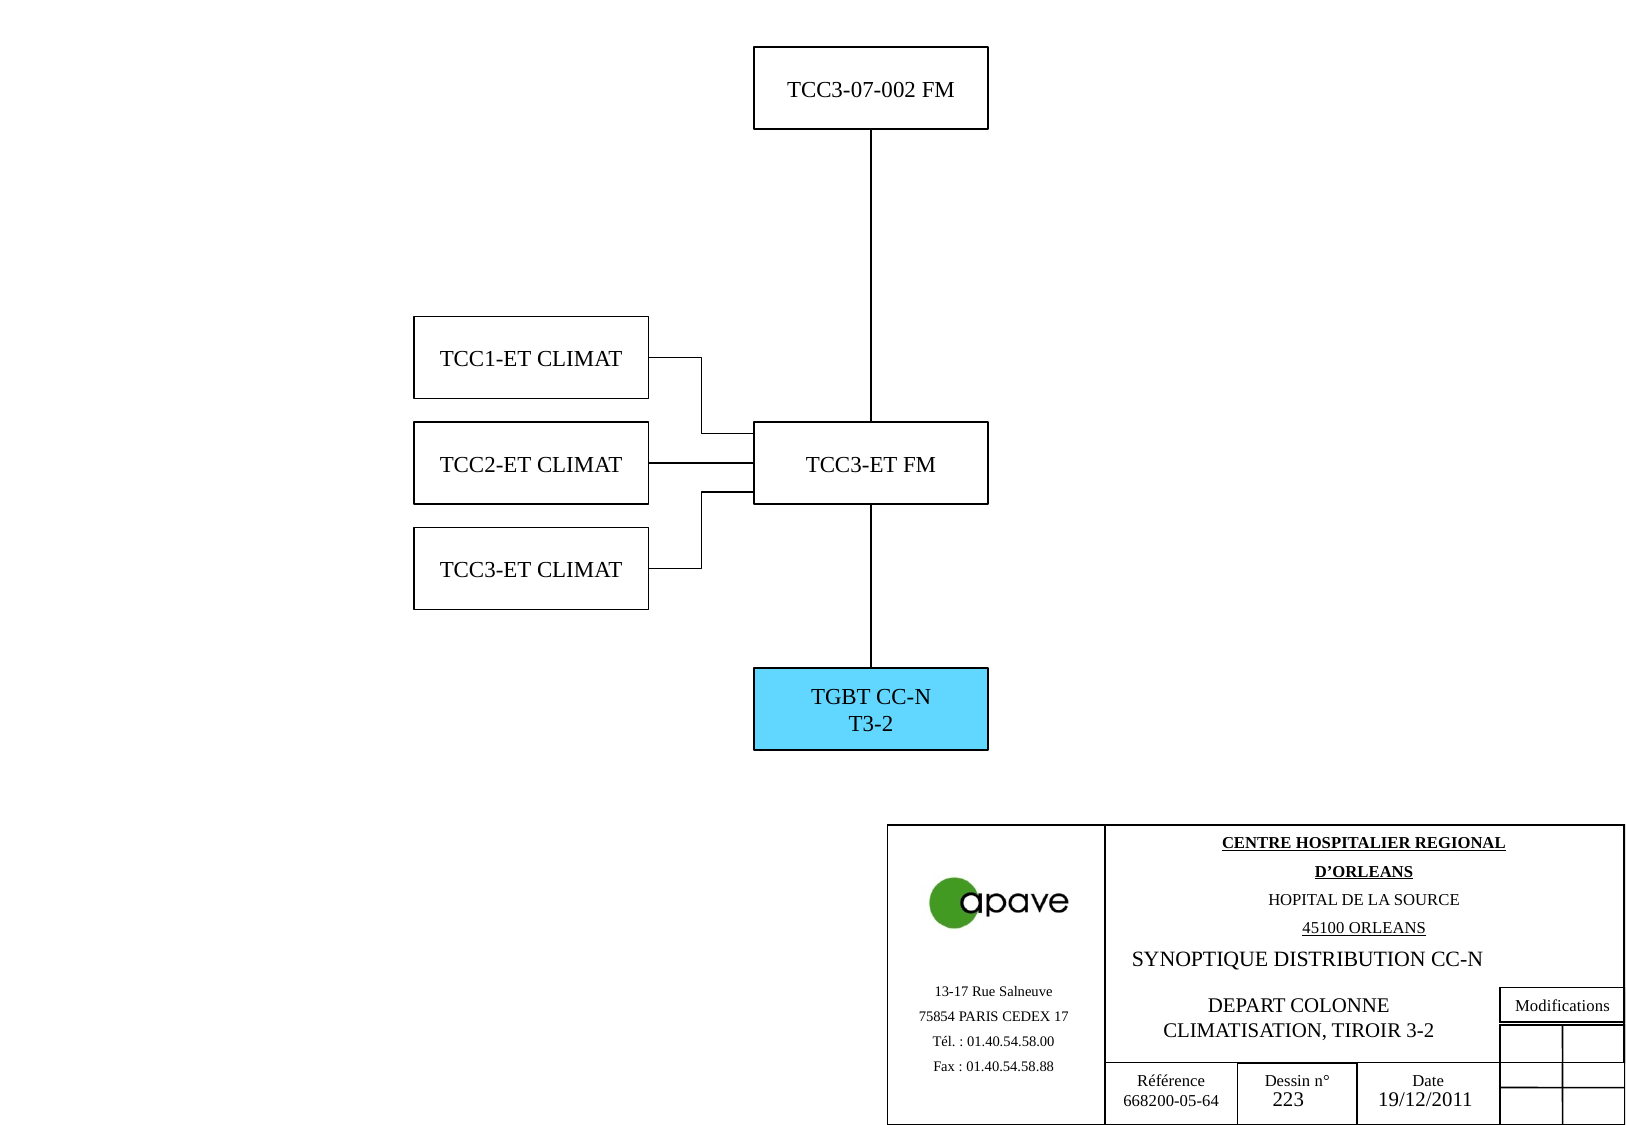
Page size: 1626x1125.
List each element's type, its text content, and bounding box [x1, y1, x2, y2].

text_box TCC3-07-002 FM [752, 45, 990, 131]
text_box TCC2-ET CLIMAT [412, 420, 650, 506]
text_box DEPART COLONNE CLIMATISATION, TIROIR 3-2 [1117, 984, 1481, 1049]
text_box TCC3-ET CLIMAT [412, 525, 650, 611]
text_box TCC3-ET FM [752, 420, 990, 506]
text_box TGBT CC-N T3-2 [752, 666, 990, 752]
text_box TCC1-ET CLIMAT [412, 314, 650, 400]
text_box 223 [1257, 1078, 1363, 1118]
text_box 19/12/2011 [1363, 1078, 1504, 1118]
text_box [648, 491, 755, 569]
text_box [648, 357, 755, 434]
picture [900, 863, 1097, 944]
text_box SYNOPTIQUE DISTRIBUTION CC-N [1117, 937, 1504, 979]
